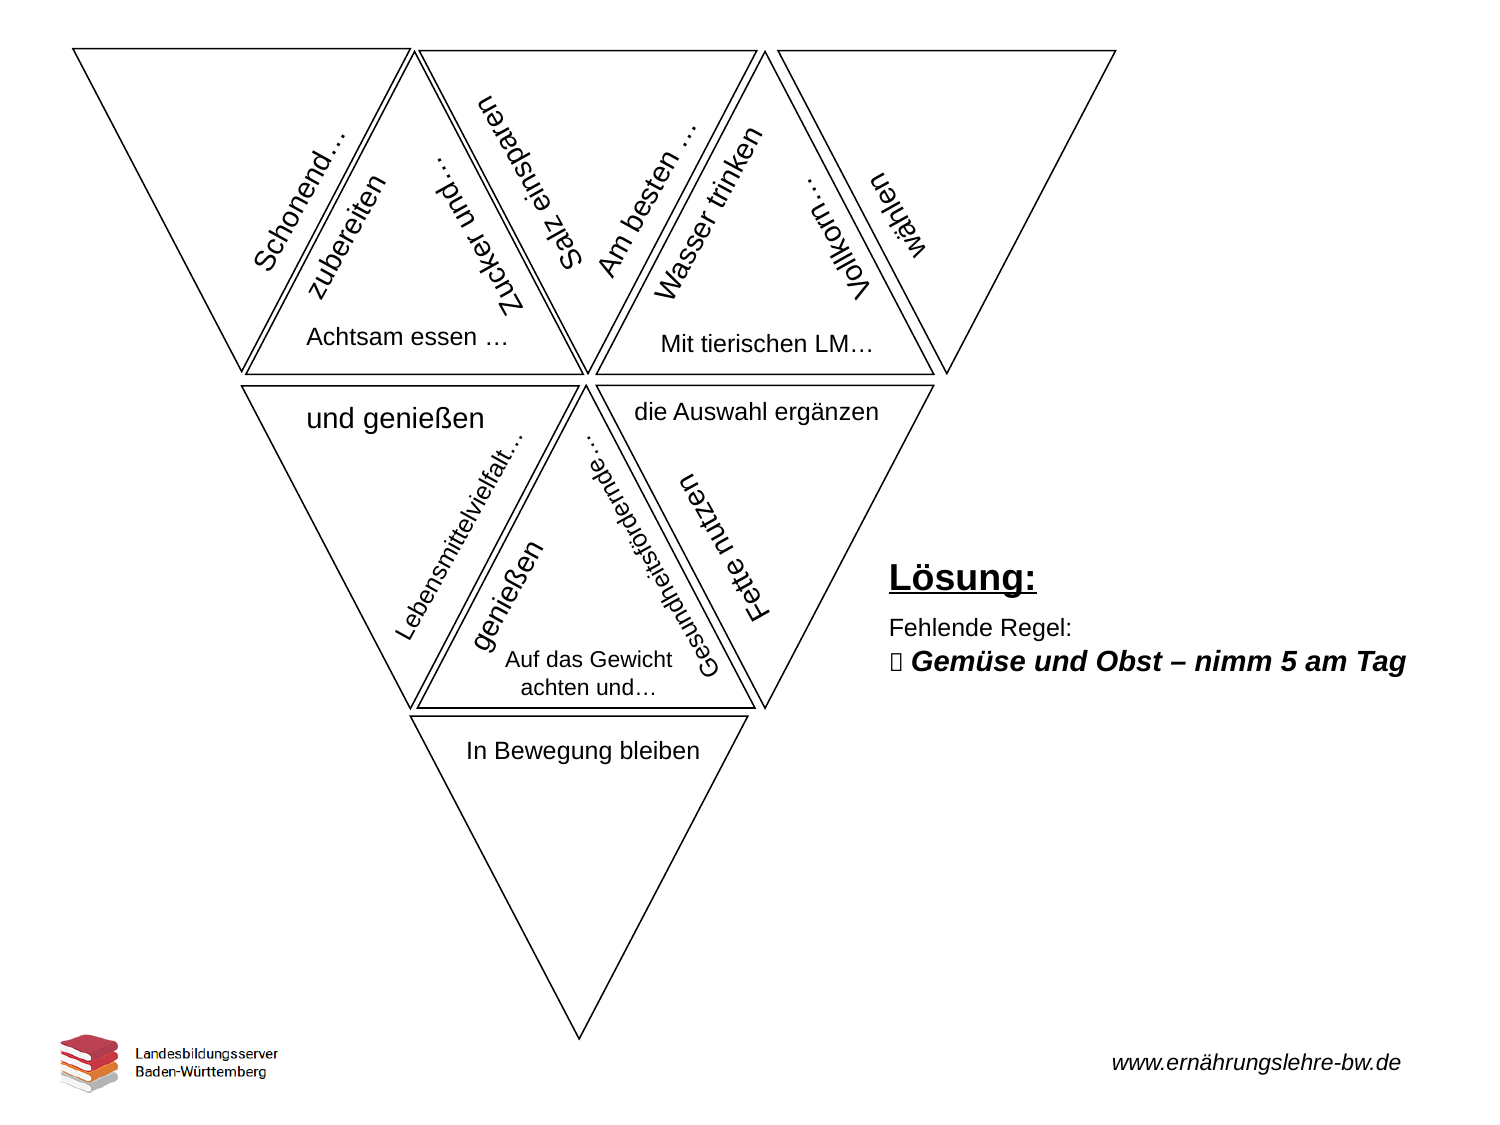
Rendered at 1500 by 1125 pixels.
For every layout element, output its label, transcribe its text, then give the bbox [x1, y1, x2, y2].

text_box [245, 51, 584, 375]
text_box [72, 48, 411, 372]
text_box www.ernährungslehre-bw.de [1097, 1040, 1417, 1083]
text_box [596, 51, 935, 375]
picture [49, 1022, 288, 1101]
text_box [241, 382, 580, 710]
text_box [410, 715, 749, 1040]
text_box Lösung: Fehlende Regel:  Gemüse und Obst – nimm 5 am Tag [940, 545, 1500, 685]
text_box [419, 43, 757, 374]
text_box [596, 385, 935, 709]
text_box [935, 50, 1116, 374]
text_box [417, 385, 594, 710]
